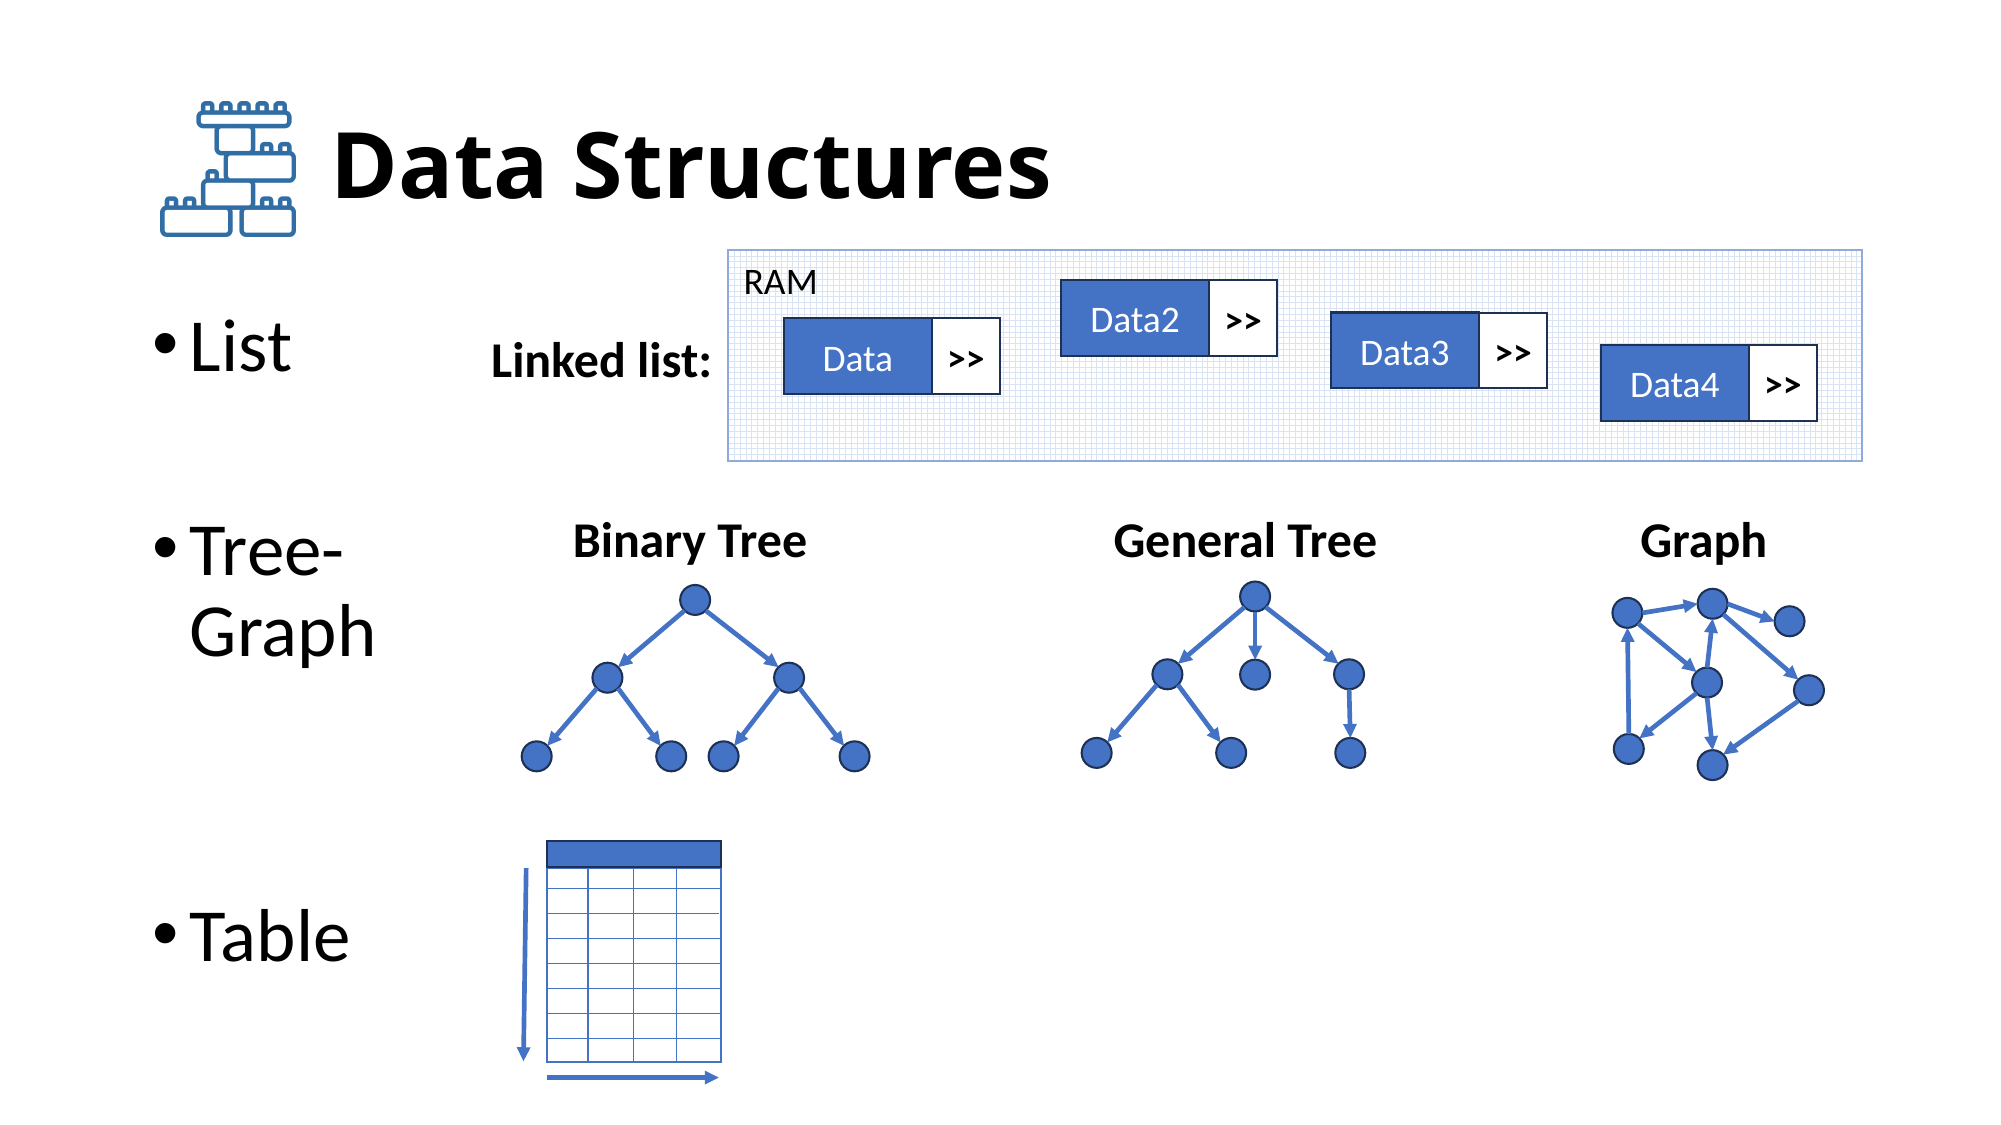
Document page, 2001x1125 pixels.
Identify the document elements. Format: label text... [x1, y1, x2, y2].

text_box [523, 841, 722, 1078]
picture [160, 101, 296, 237]
title Data Structures [315, 59, 1863, 278]
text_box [1081, 500, 1394, 768]
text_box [521, 500, 870, 772]
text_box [474, 250, 1863, 462]
list List Tree-Graph Table [137, 299, 453, 1014]
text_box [1612, 500, 1824, 781]
